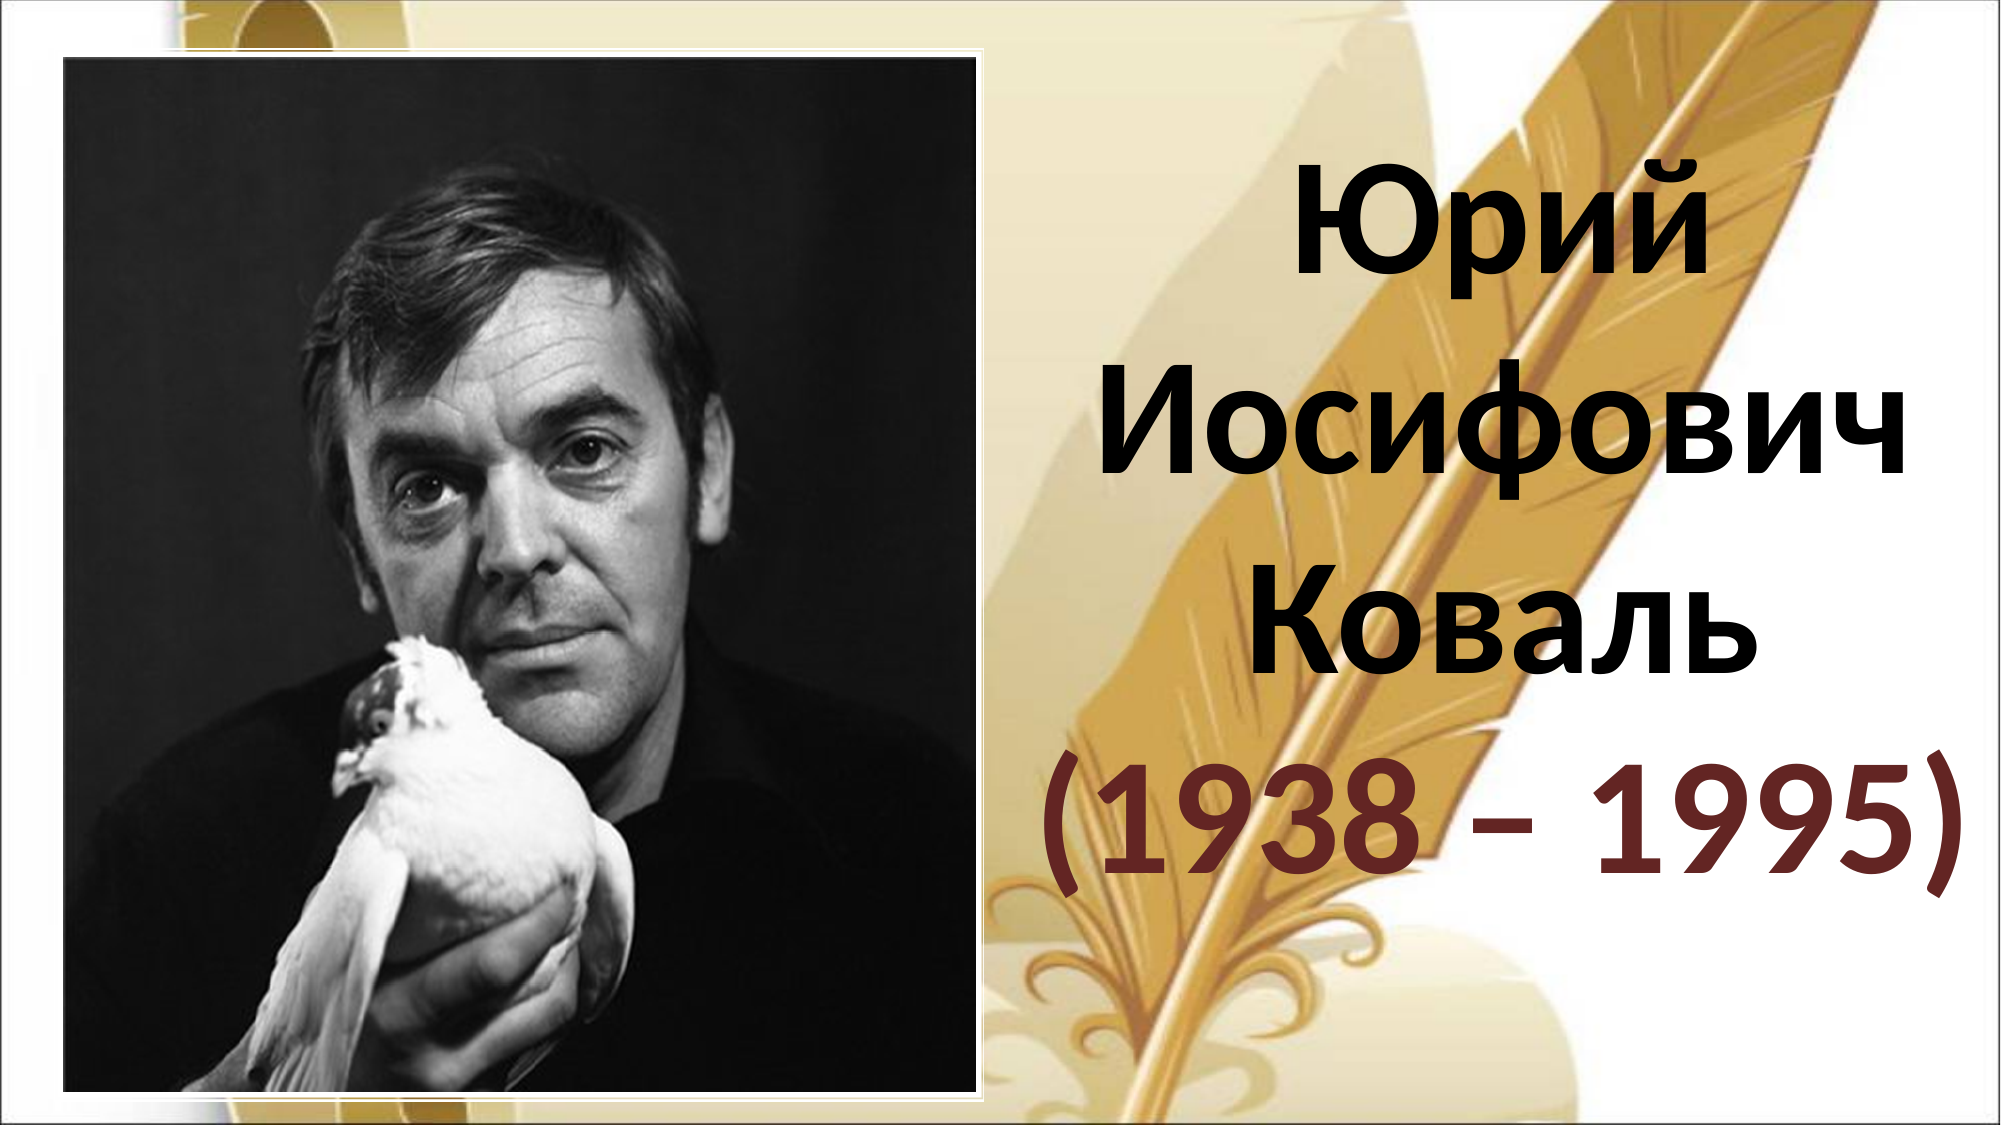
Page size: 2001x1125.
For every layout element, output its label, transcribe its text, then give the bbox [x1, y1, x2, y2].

picture [0, 0, 2001, 1125]
title Юрий Иосифович Коваль (1938 – 1995) [1007, 48, 2000, 966]
